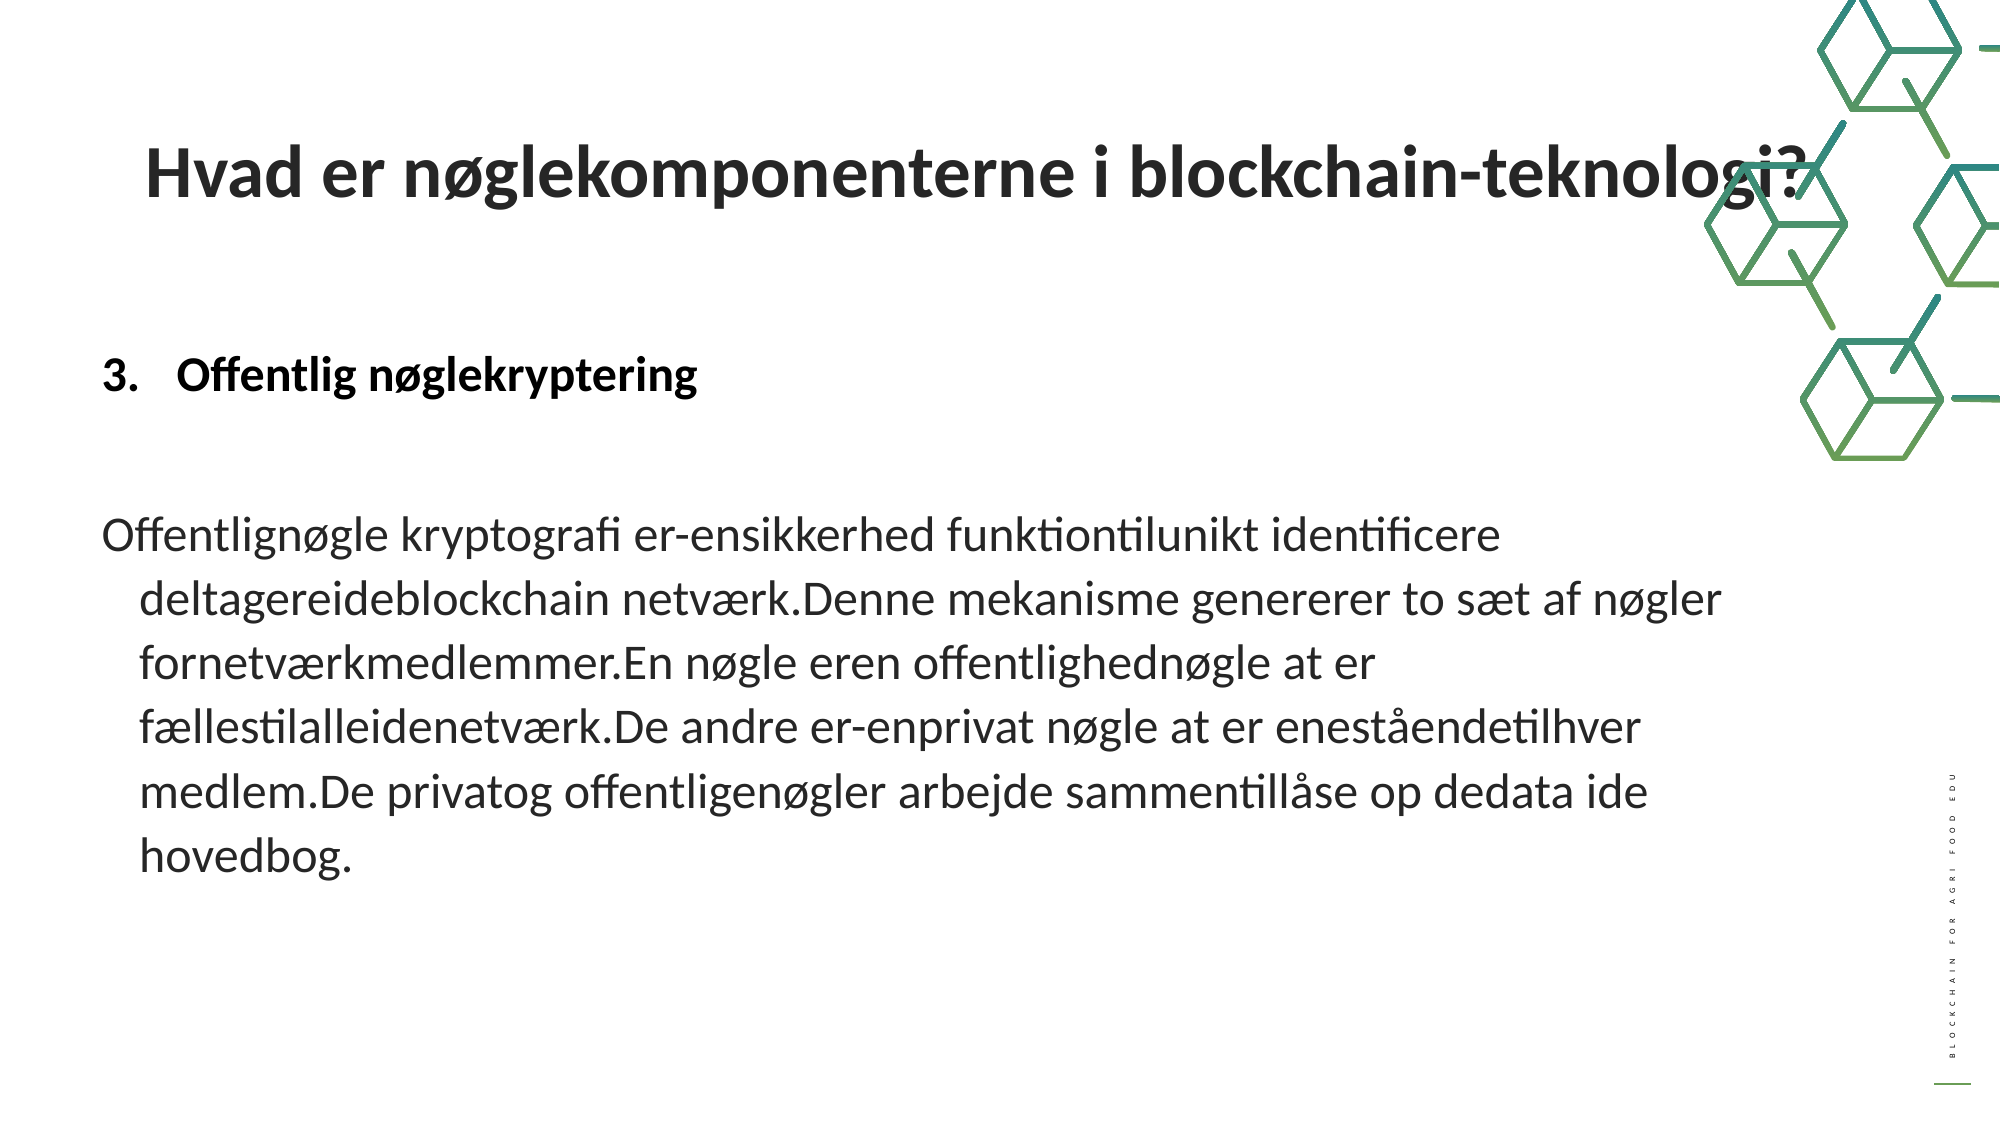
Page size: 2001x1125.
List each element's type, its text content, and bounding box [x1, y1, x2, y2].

list Offentlig nøglekryptering Offentlignøgle kryptografi er-ensikkerhed funktiontilunikt identificere deltagereideblockchain netværk.Denne mekanisme genererer to sæt af nøgler fornetværkmedlemmer.En nøgle eren offentlighednøgle at er fællestilalleidenetværk.De andre er-enprivat nøgle at er eneståendetilhver medlem.De privatog offentligenøgler arbejde sammentillåse op dedata ide hovedbog. [86, 329, 1825, 1100]
list Hvad er nøglekomponenterne i blockchain-teknologi? [130, 124, 1704, 337]
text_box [1704, 0, 2000, 461]
